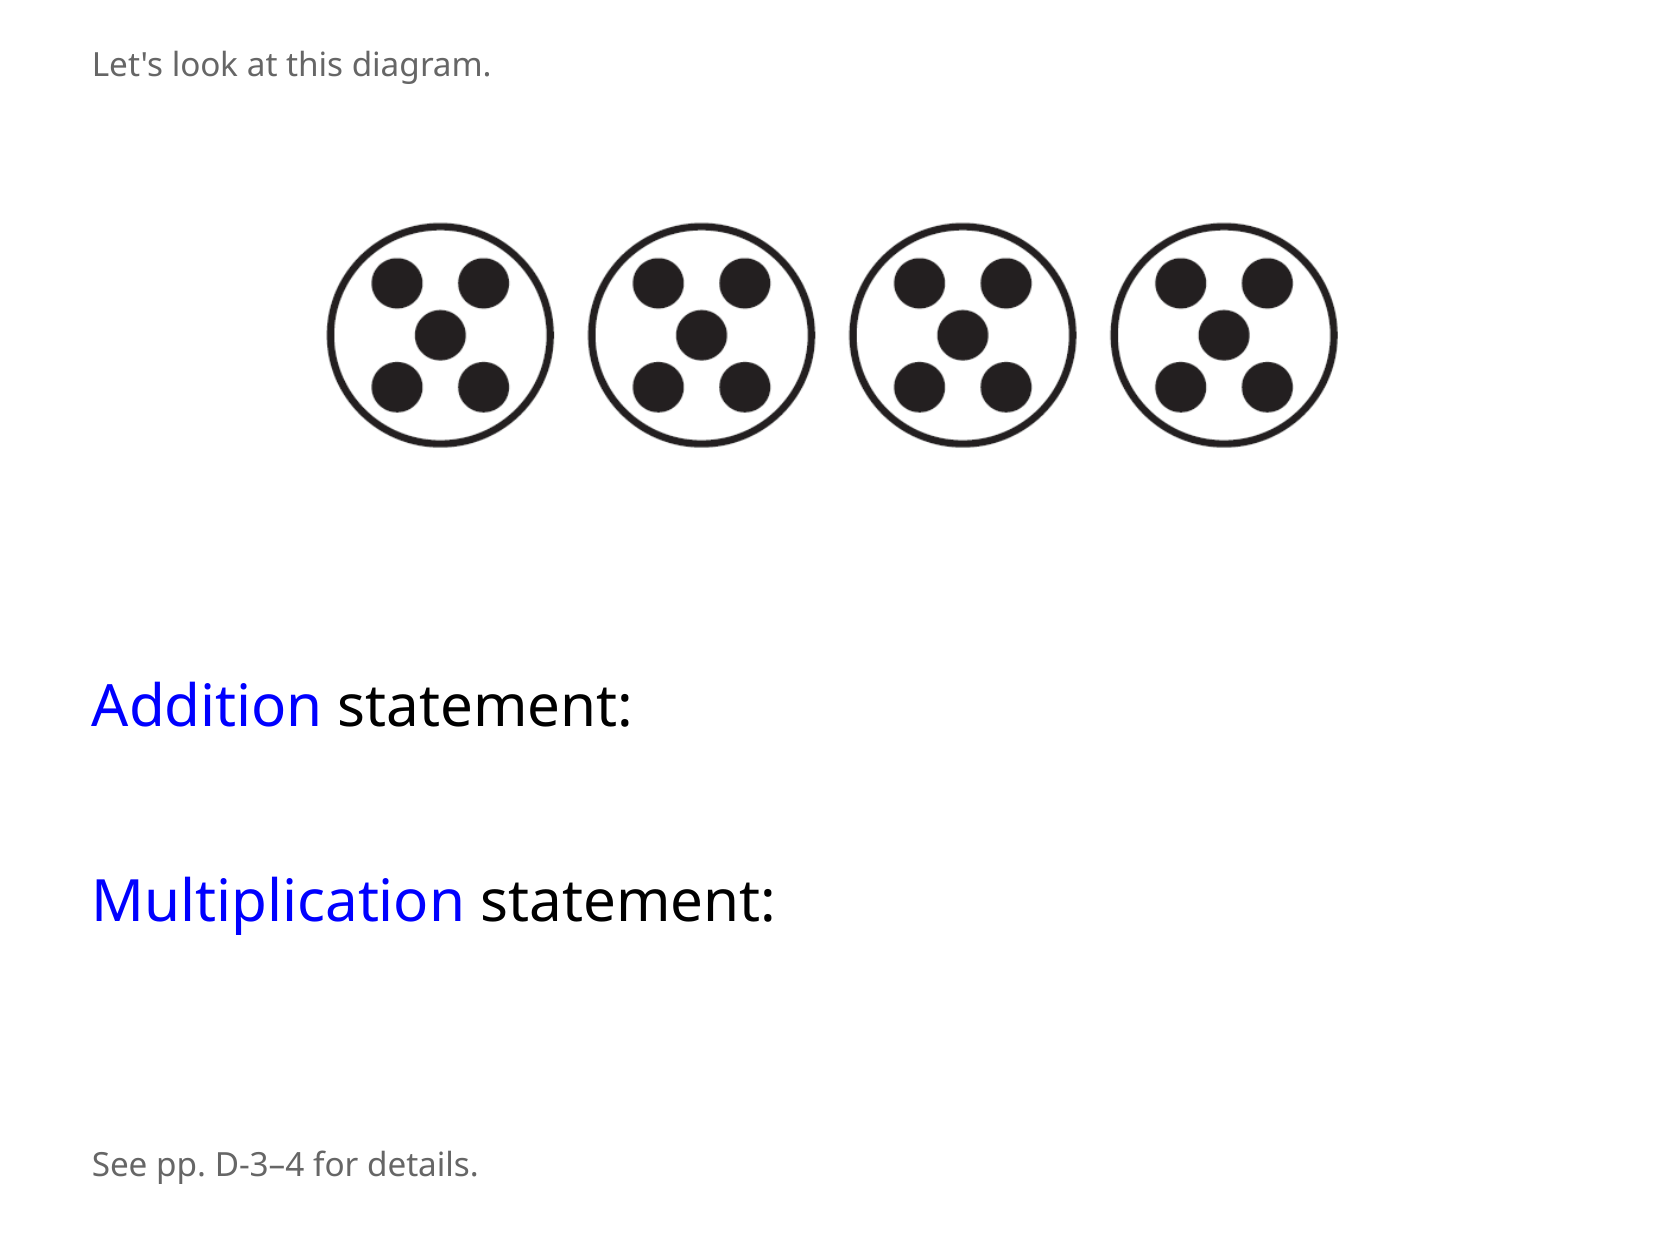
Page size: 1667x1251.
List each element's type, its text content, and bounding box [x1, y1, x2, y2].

text_box Let's look at this diagram. [77, 35, 518, 91]
text_box Multiplication statement: [77, 856, 882, 941]
picture [305, 199, 1365, 469]
text_box See pp. D-3–4 for details. [77, 1135, 511, 1190]
text_box Addition statement: [77, 660, 707, 746]
